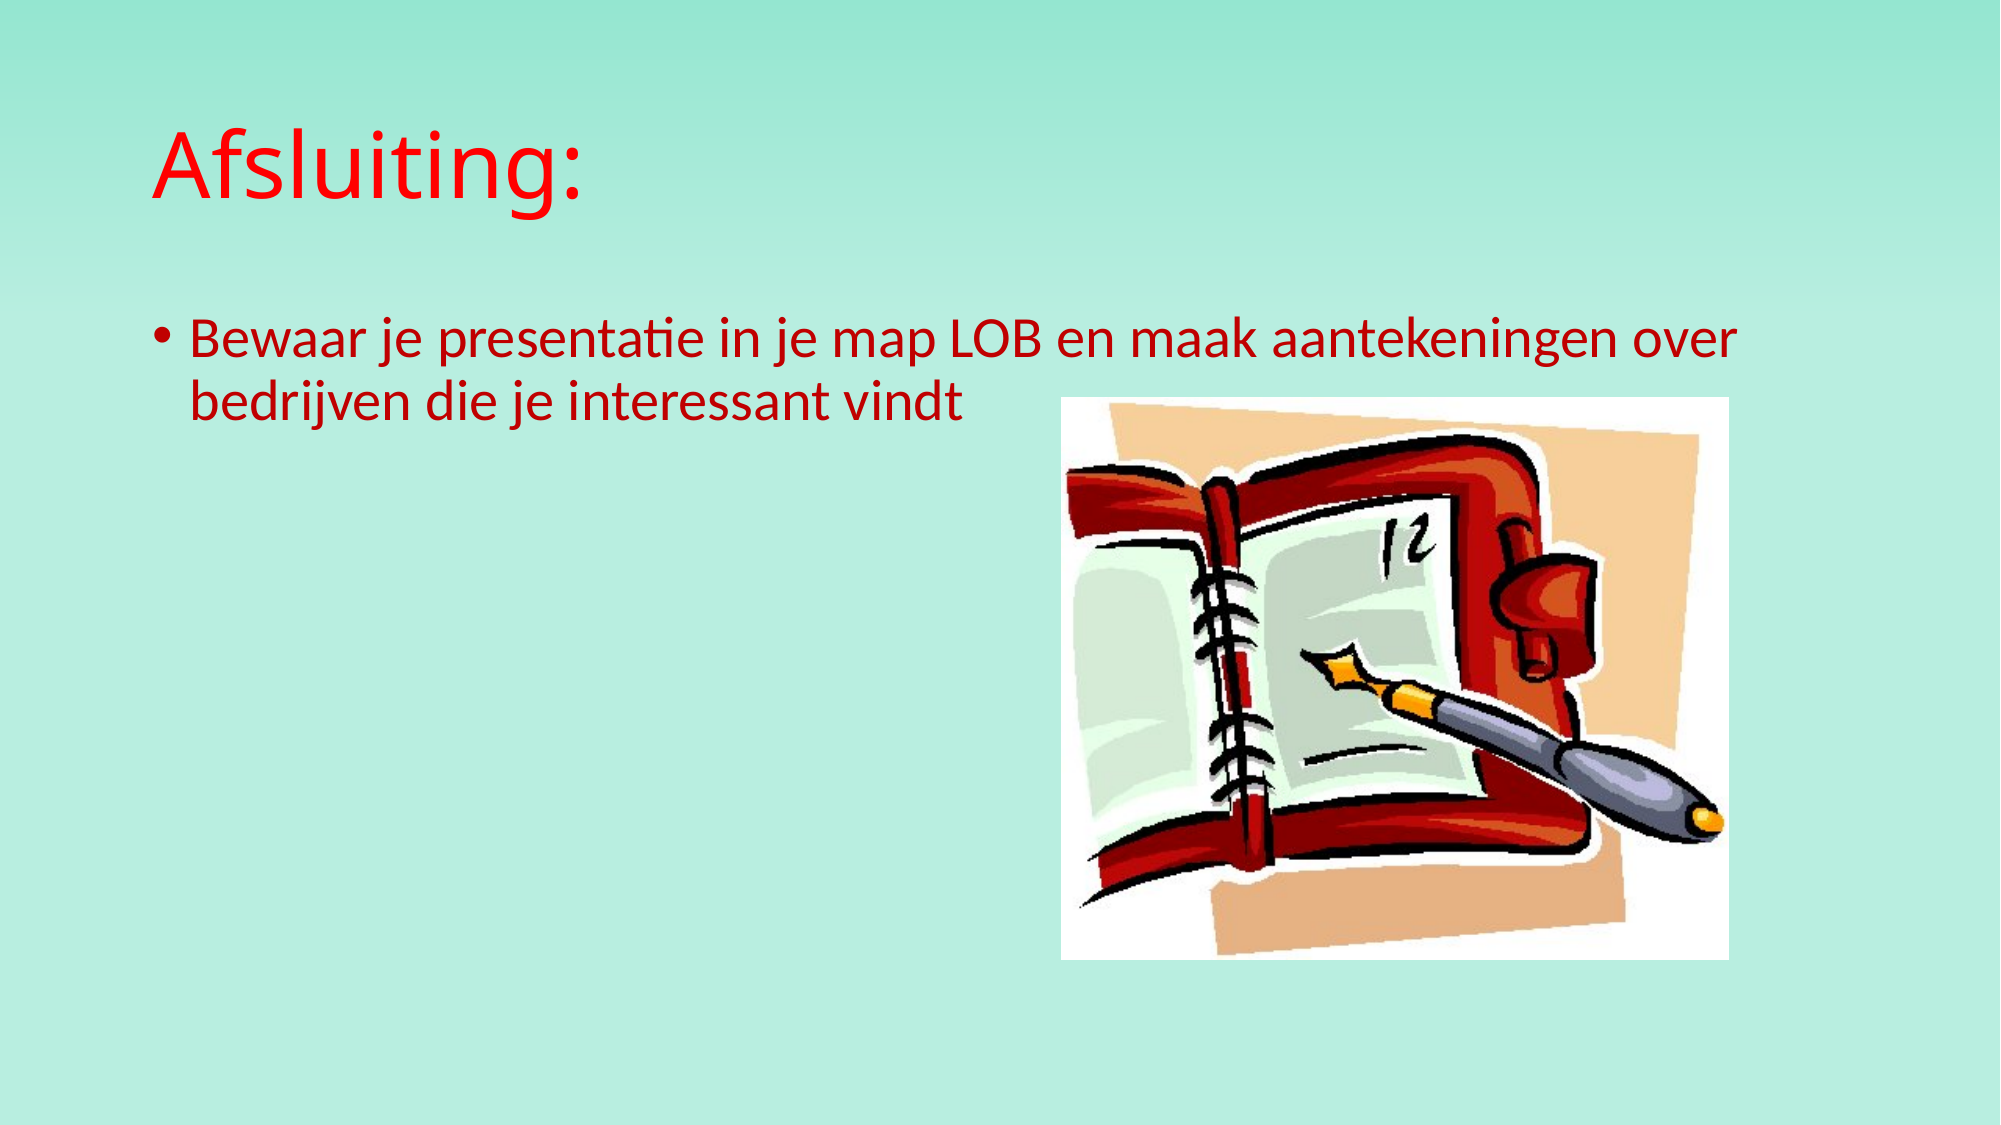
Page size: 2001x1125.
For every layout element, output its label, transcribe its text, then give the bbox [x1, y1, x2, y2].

picture [1061, 397, 1729, 960]
list Bewaar je presentatie in je map LOB en maak aantekeningen over bedrijven die je interessant vindt [137, 299, 1863, 1014]
title Afsluiting: [137, 59, 1863, 278]
